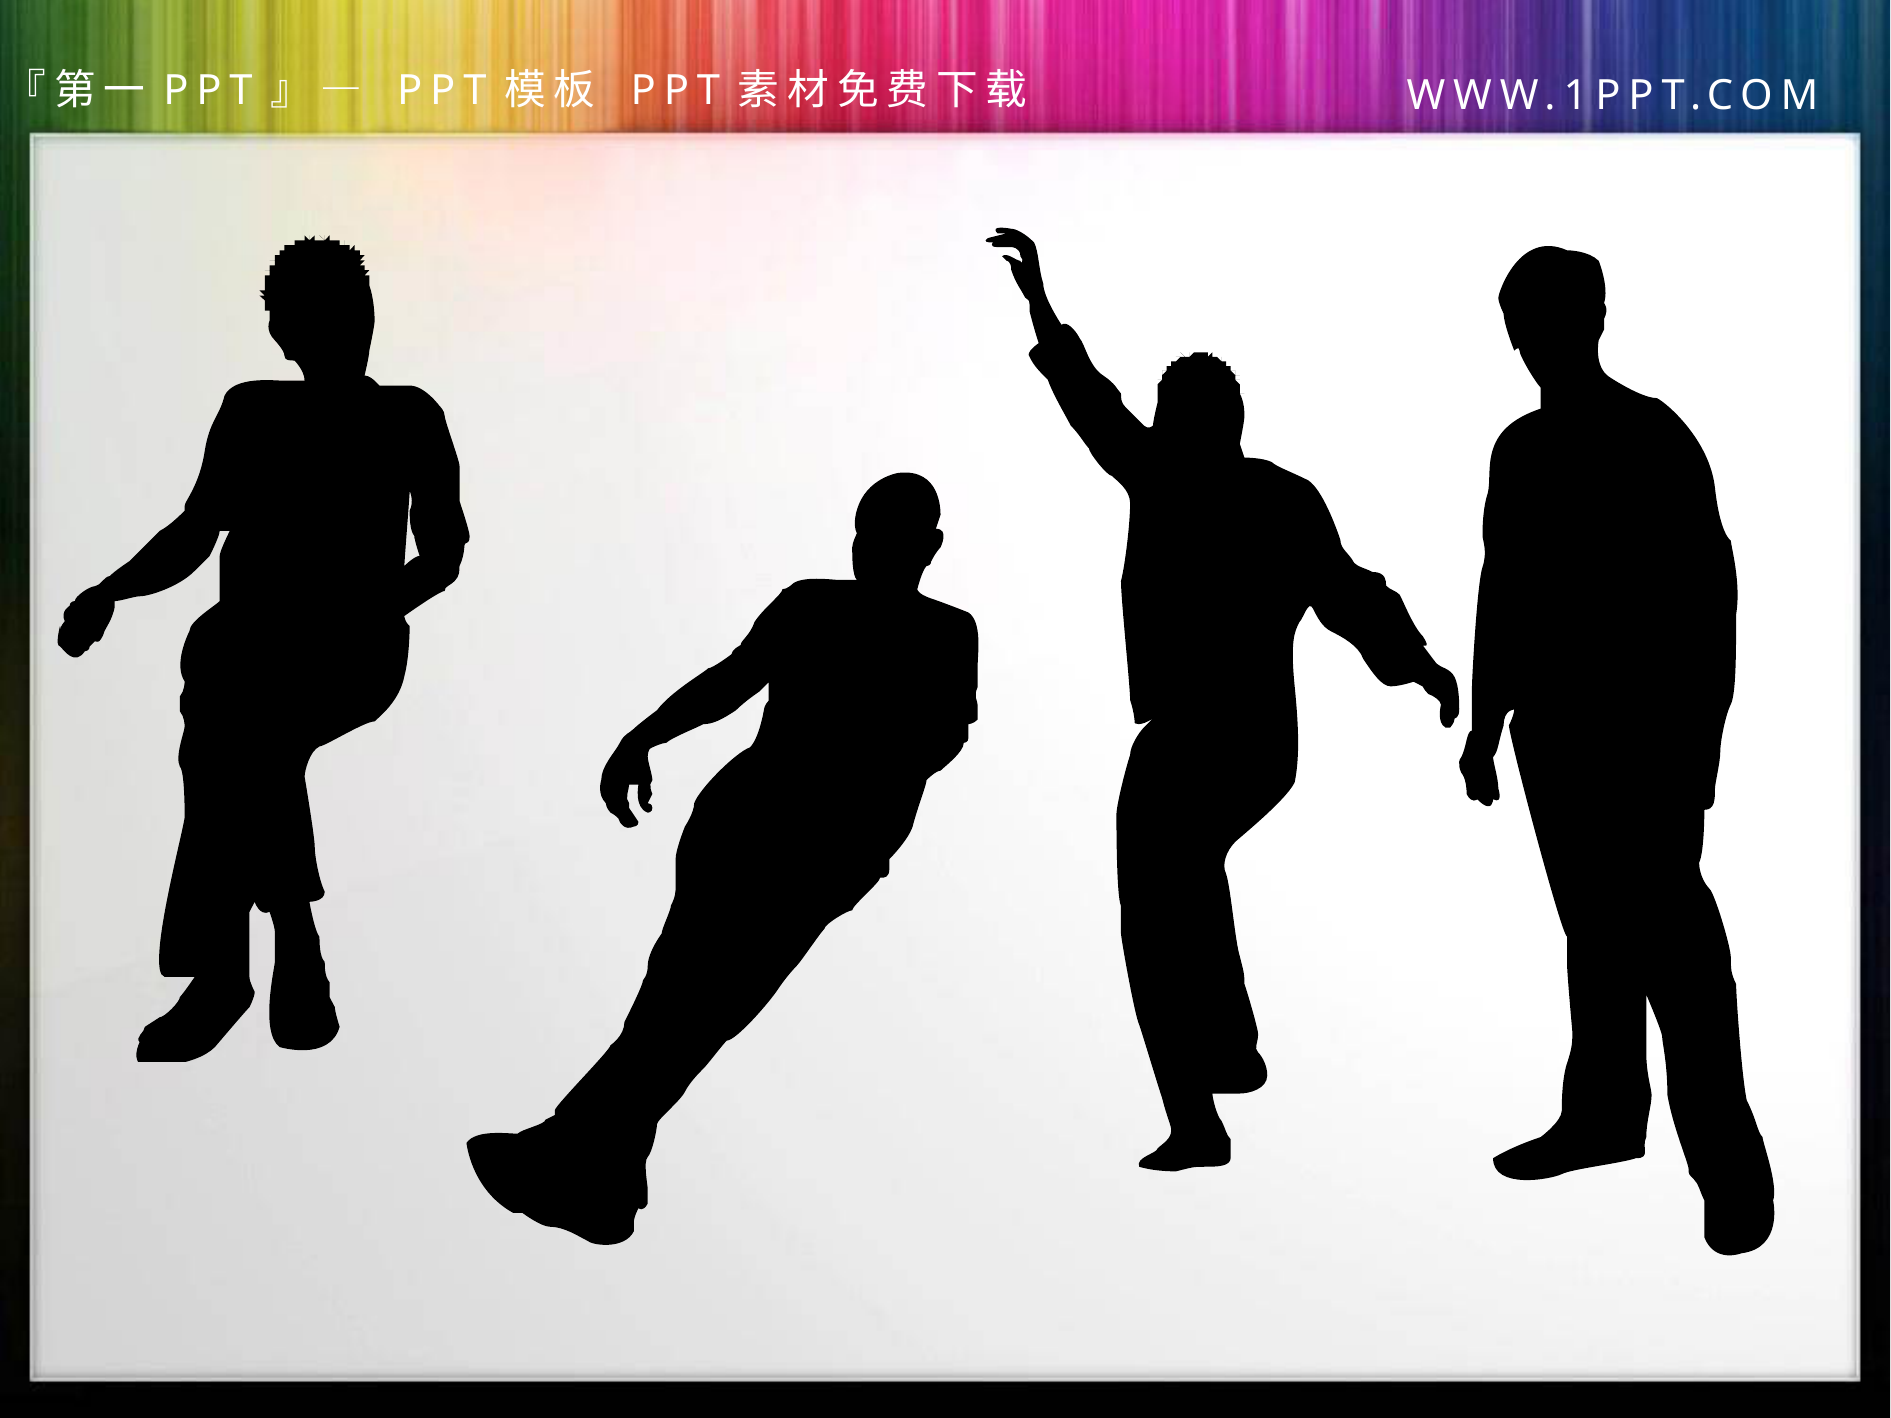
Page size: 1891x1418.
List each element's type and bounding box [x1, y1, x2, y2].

text_box [985, 227, 1460, 1172]
text_box [1459, 246, 1775, 1256]
picture [0, 0, 1891, 1418]
text_box [466, 472, 979, 1245]
